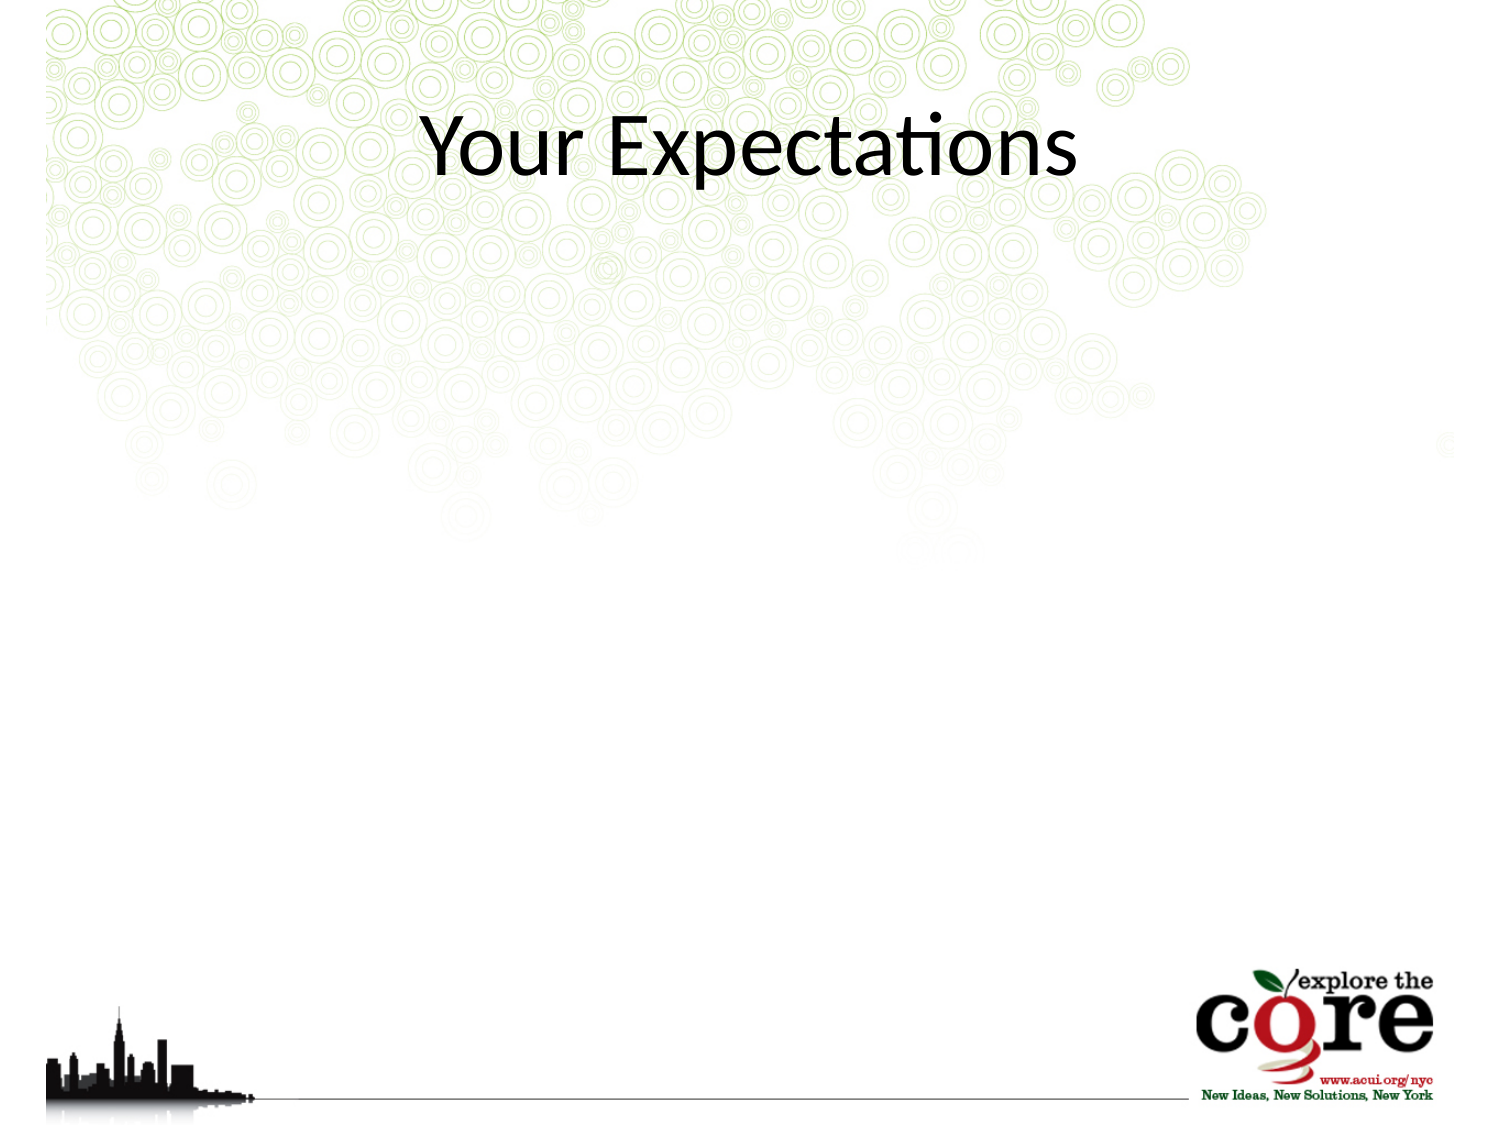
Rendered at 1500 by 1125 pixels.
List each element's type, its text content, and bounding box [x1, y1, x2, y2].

picture [46, 0, 1454, 1125]
title Your Expectations [74, 44, 1426, 233]
